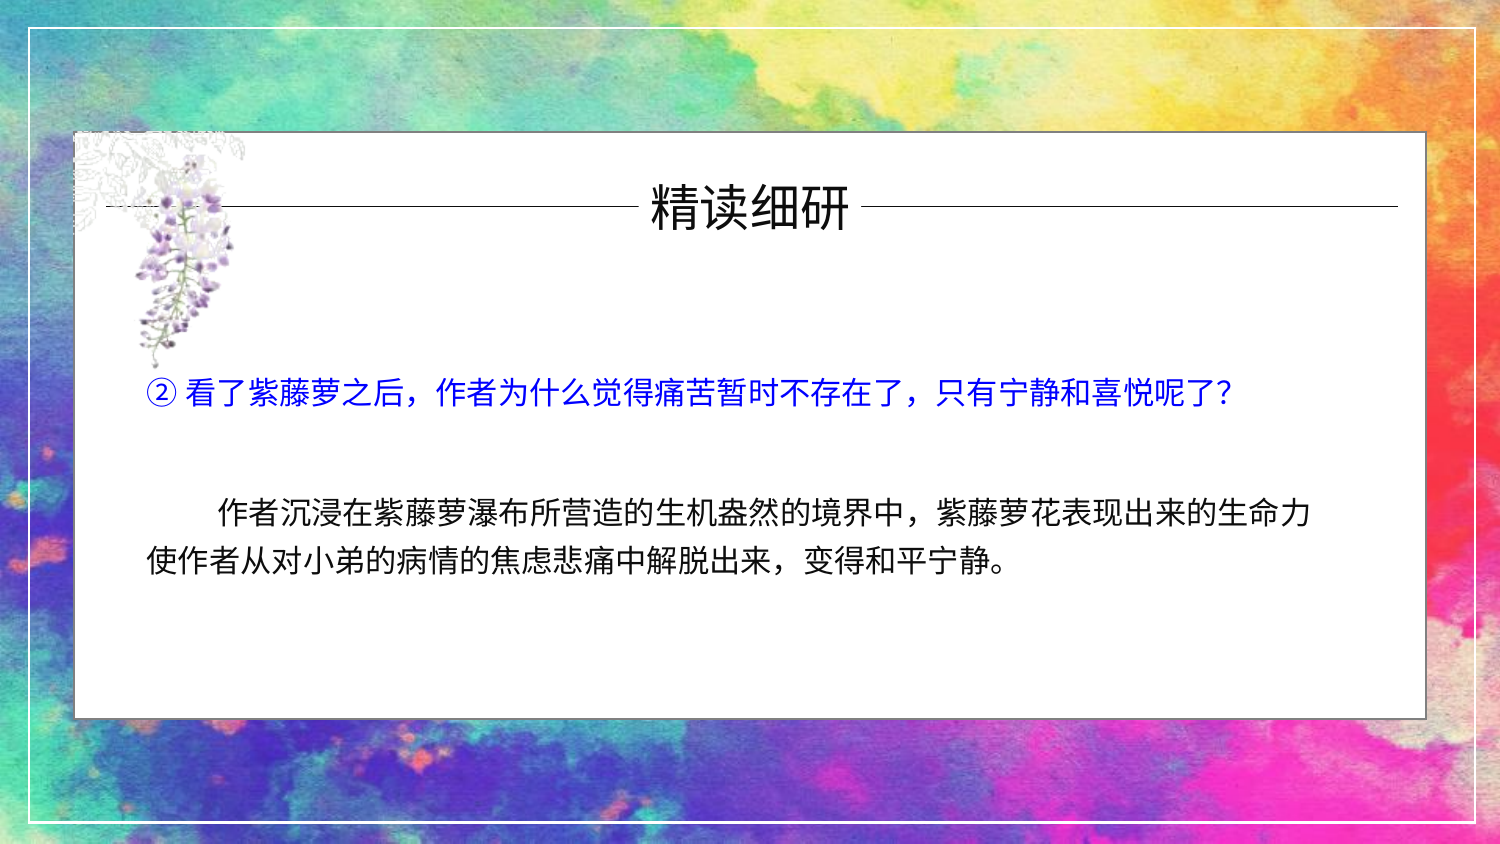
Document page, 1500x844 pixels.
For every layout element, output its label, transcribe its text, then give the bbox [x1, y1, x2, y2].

text_box 作者沉浸在紫藤萝瀑布所营造的生机盎然的境界中，紫藤萝花表现出来的生命力使作者从对小弟的病情的焦虑悲痛中解脱出来，变得和平宁静。 [135, 475, 1339, 586]
text_box [28, 27, 1476, 824]
picture [0, 0, 1500, 844]
text_box 精读细研 [638, 207, 862, 243]
text_box 精读细研 [638, 171, 862, 206]
text_box ②看了紫藤萝之后，作者为什么觉得痛苦暂时不存在了，只有宁静和喜悦呢了？ [135, 352, 1369, 417]
